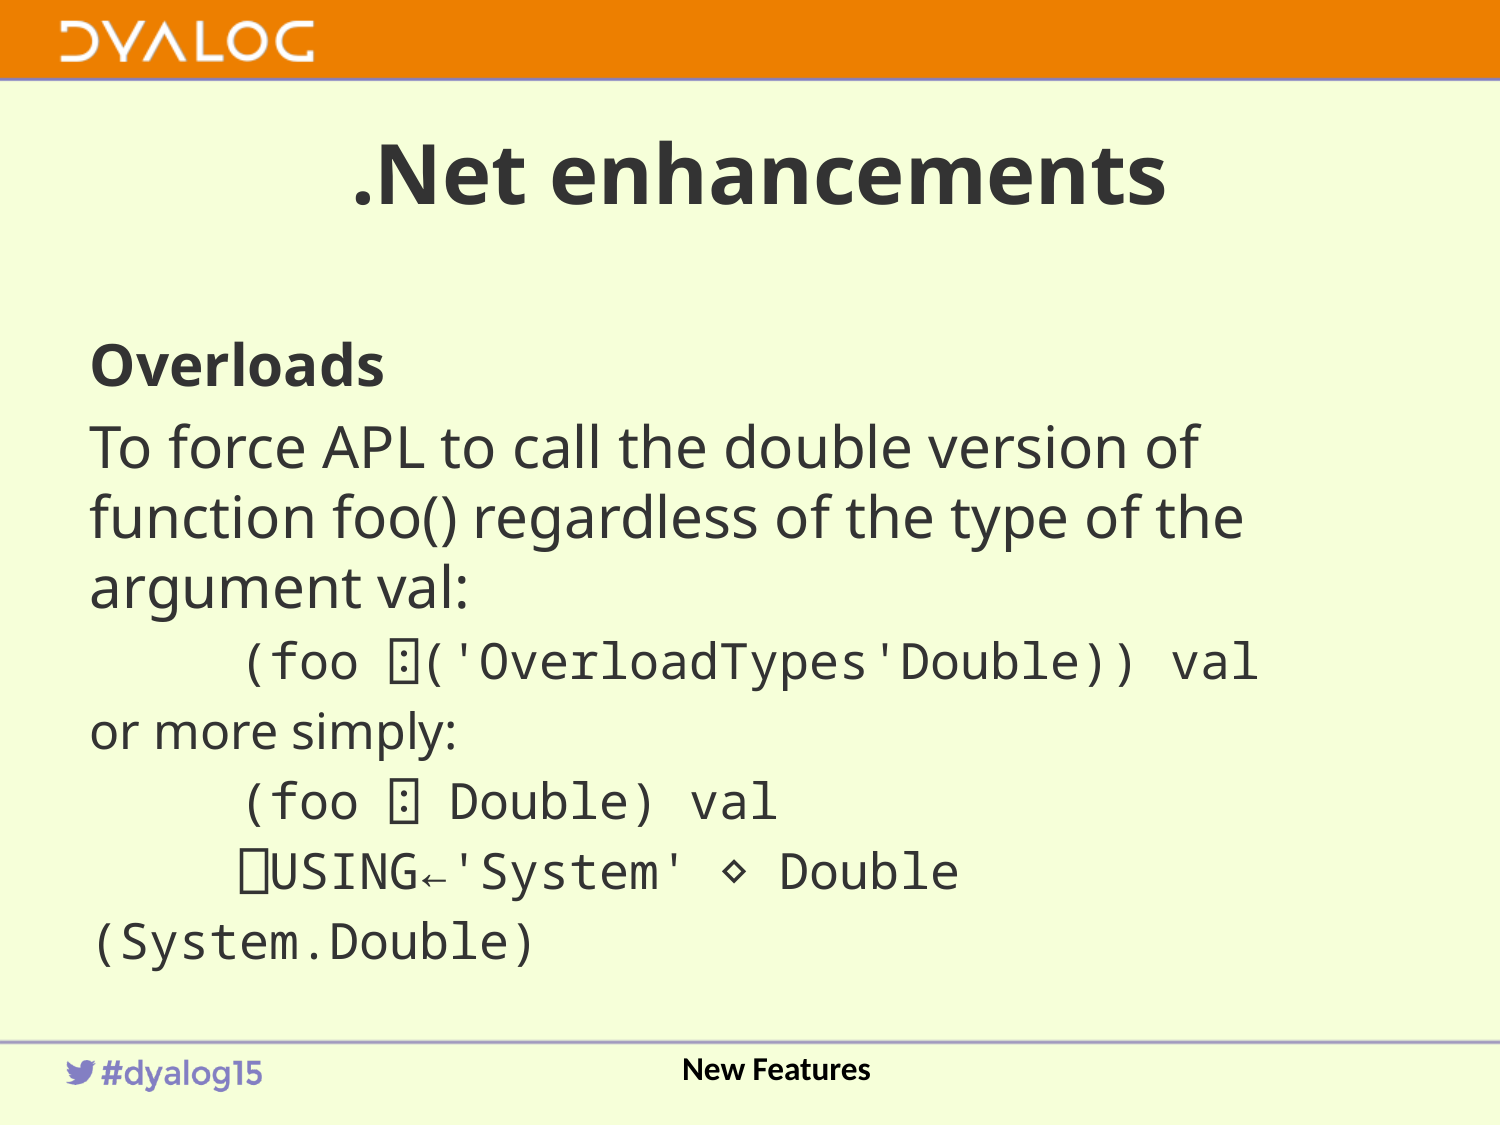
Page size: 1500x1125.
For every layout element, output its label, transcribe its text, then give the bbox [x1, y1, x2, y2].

list Overloads To force APL to call the double version of function foo() regardless of the type of the argument val: (foo ⍠('OverloadTypes'Double)) val or more simply: (foo ⍠ Double) val ⎕USING←'System' ⋄ Double (System.Double) [75, 320, 1425, 1024]
picture [0, 0, 1500, 1125]
title .Net enhancements [85, 113, 1436, 244]
footer New Features [667, 1039, 892, 1100]
